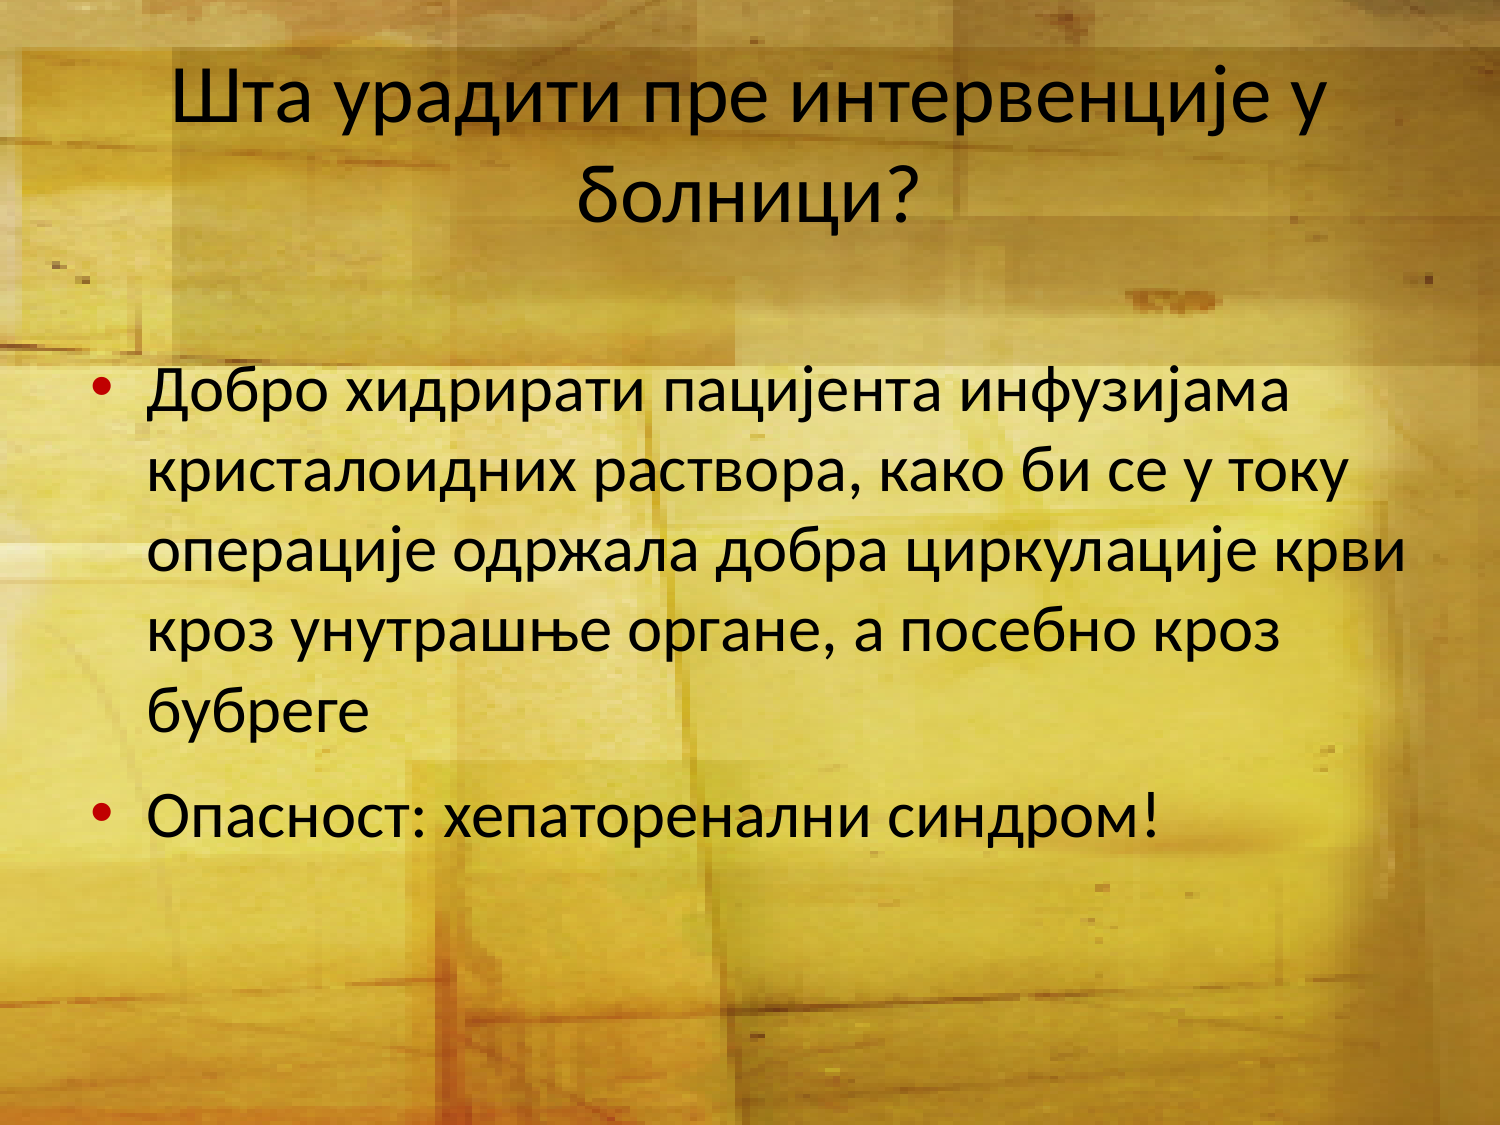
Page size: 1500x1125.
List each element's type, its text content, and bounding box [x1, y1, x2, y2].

list Добро хидрирати пацијента инфузијама кристалоидних раствора, како би се у току операције одржала добра циркулације крви кроз унутрашње органе, а посебно кроз бубреге Опасност: хепаторенални синдром! [75, 337, 1475, 1005]
picture [0, 0, 1500, 1125]
title Шта урадити пре интервенције у болници? [75, 45, 1425, 233]
